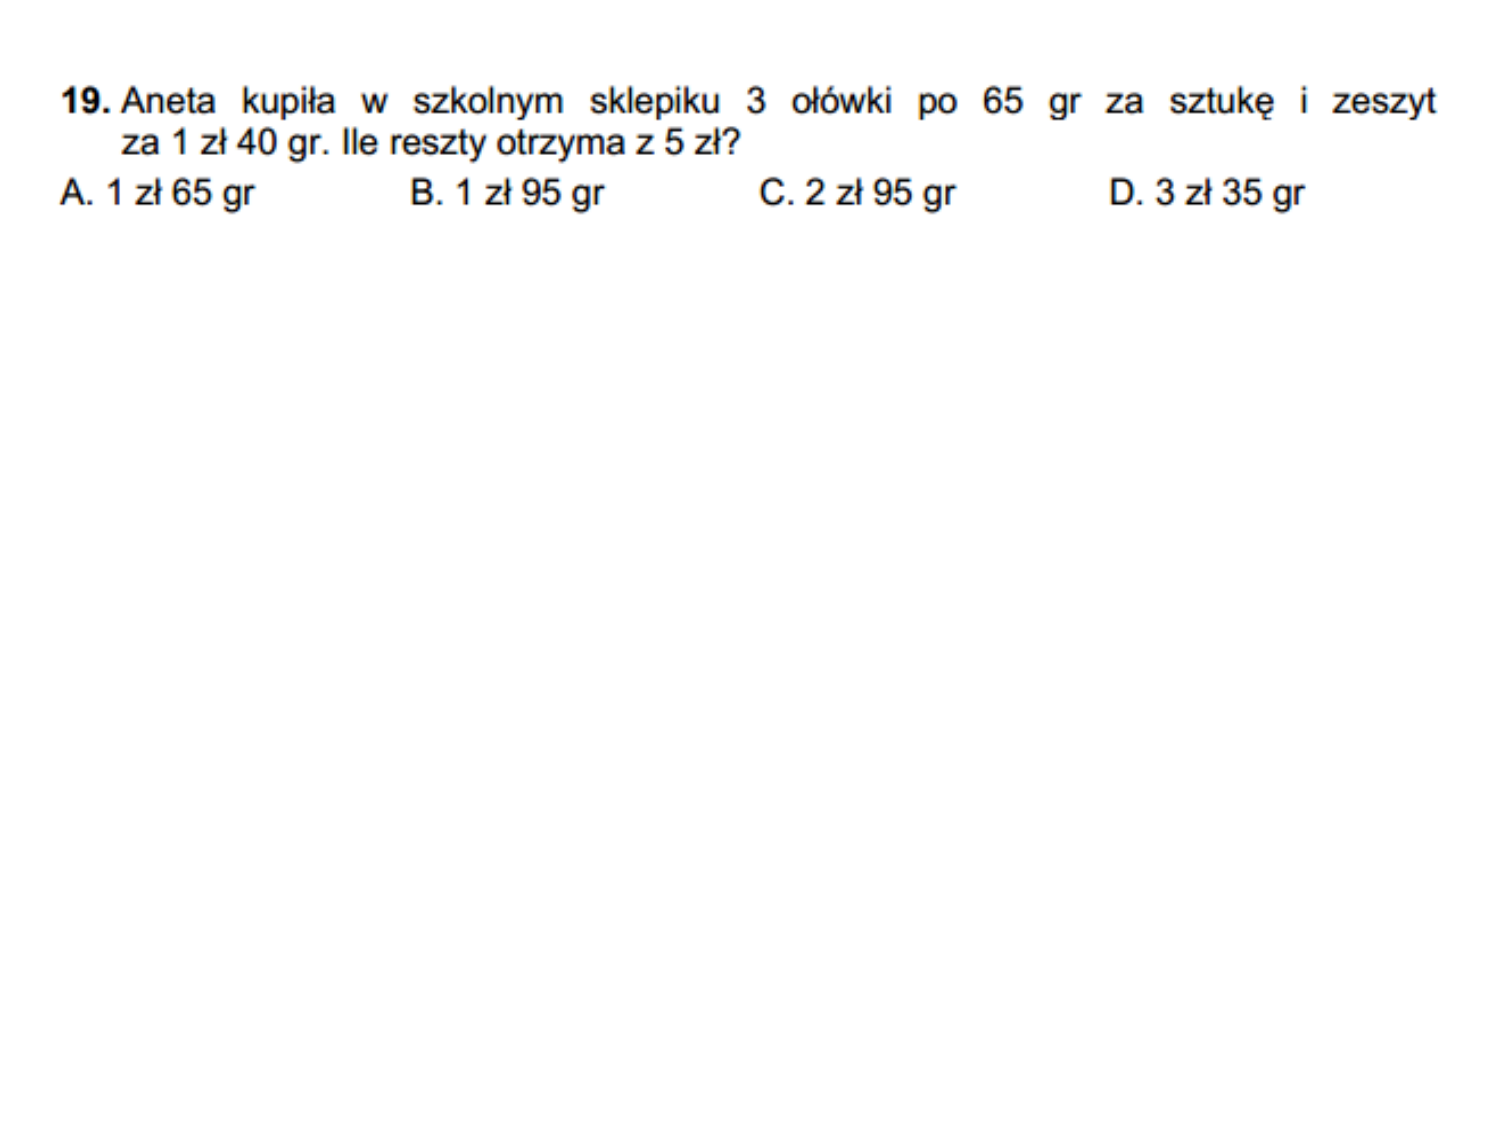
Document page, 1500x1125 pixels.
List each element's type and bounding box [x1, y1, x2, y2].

picture [29, 54, 1463, 242]
